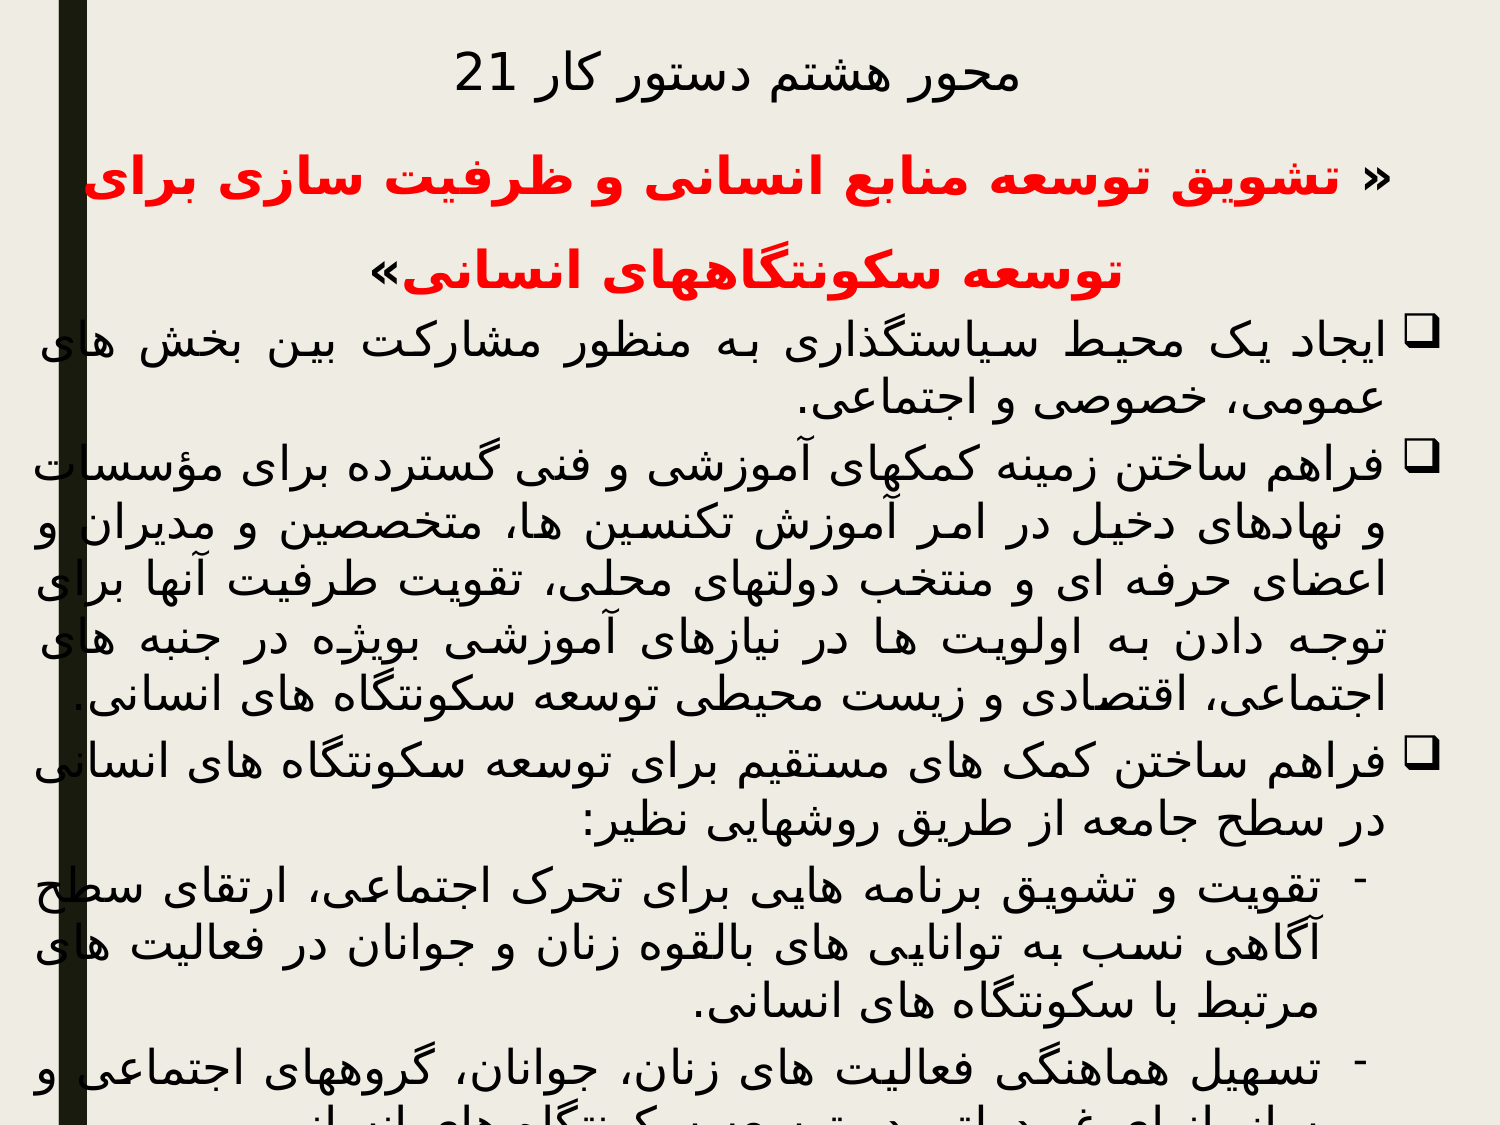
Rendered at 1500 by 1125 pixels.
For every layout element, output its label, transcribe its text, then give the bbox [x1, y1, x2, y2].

text_box محور هشتم دستور کار 21 « تشویق توسعه منابع انسانی و ظرفیت سازی برای توسعه سکونتگاههای انسانی» ایجاد یک محیط سیاستگذاری به منظور مشارکت بین بخش های عمومی، خصوصی و اجتماعی. فراهم ساختن زمینه کمکهای آموزشی و فنی گسترده برای مؤسسات و نهادهای دخیل در امر آموزش تکنسین ها، متخصصین و مدیران و اعضای حرفه ای و منتخب دولتهای محلی، تقویت طرفیت آنها برای توجه دادن به اولویت ها در نیازهای آموزشی بویژه در جنبه های اجتماعی، اقتصادی و زیست محیطی توسعه سکونتگاه های انسانی. فراهم ساختن کمک های مستقیم برای توسعه سکونتگاه های انسانی در سطح جامعه از طریق روشهایی نظیر: تقویت و تشویق برنامه هایی برای تحرک اجتماعی، ارتقای سطح آگاهی نسب به توانایی های بالقوه زنان و جوانان در فعالیت های مرتبط با سکونتگاه های انسانی. تسهیل هماهنگی فعالیت های زنان، جوانان، گروههای اجتماعی و سازمانهای غیردولتی در توسعه سکونتگاه های انسانی. تشویق تحقیقات در زمینه برنامه های زنان و سایر گروهها و ارزیابی پیشرفتهای حاصله به منظور شناسایی تنگناها و کمکهای موردنیاز. [17, 0, 1459, 1125]
